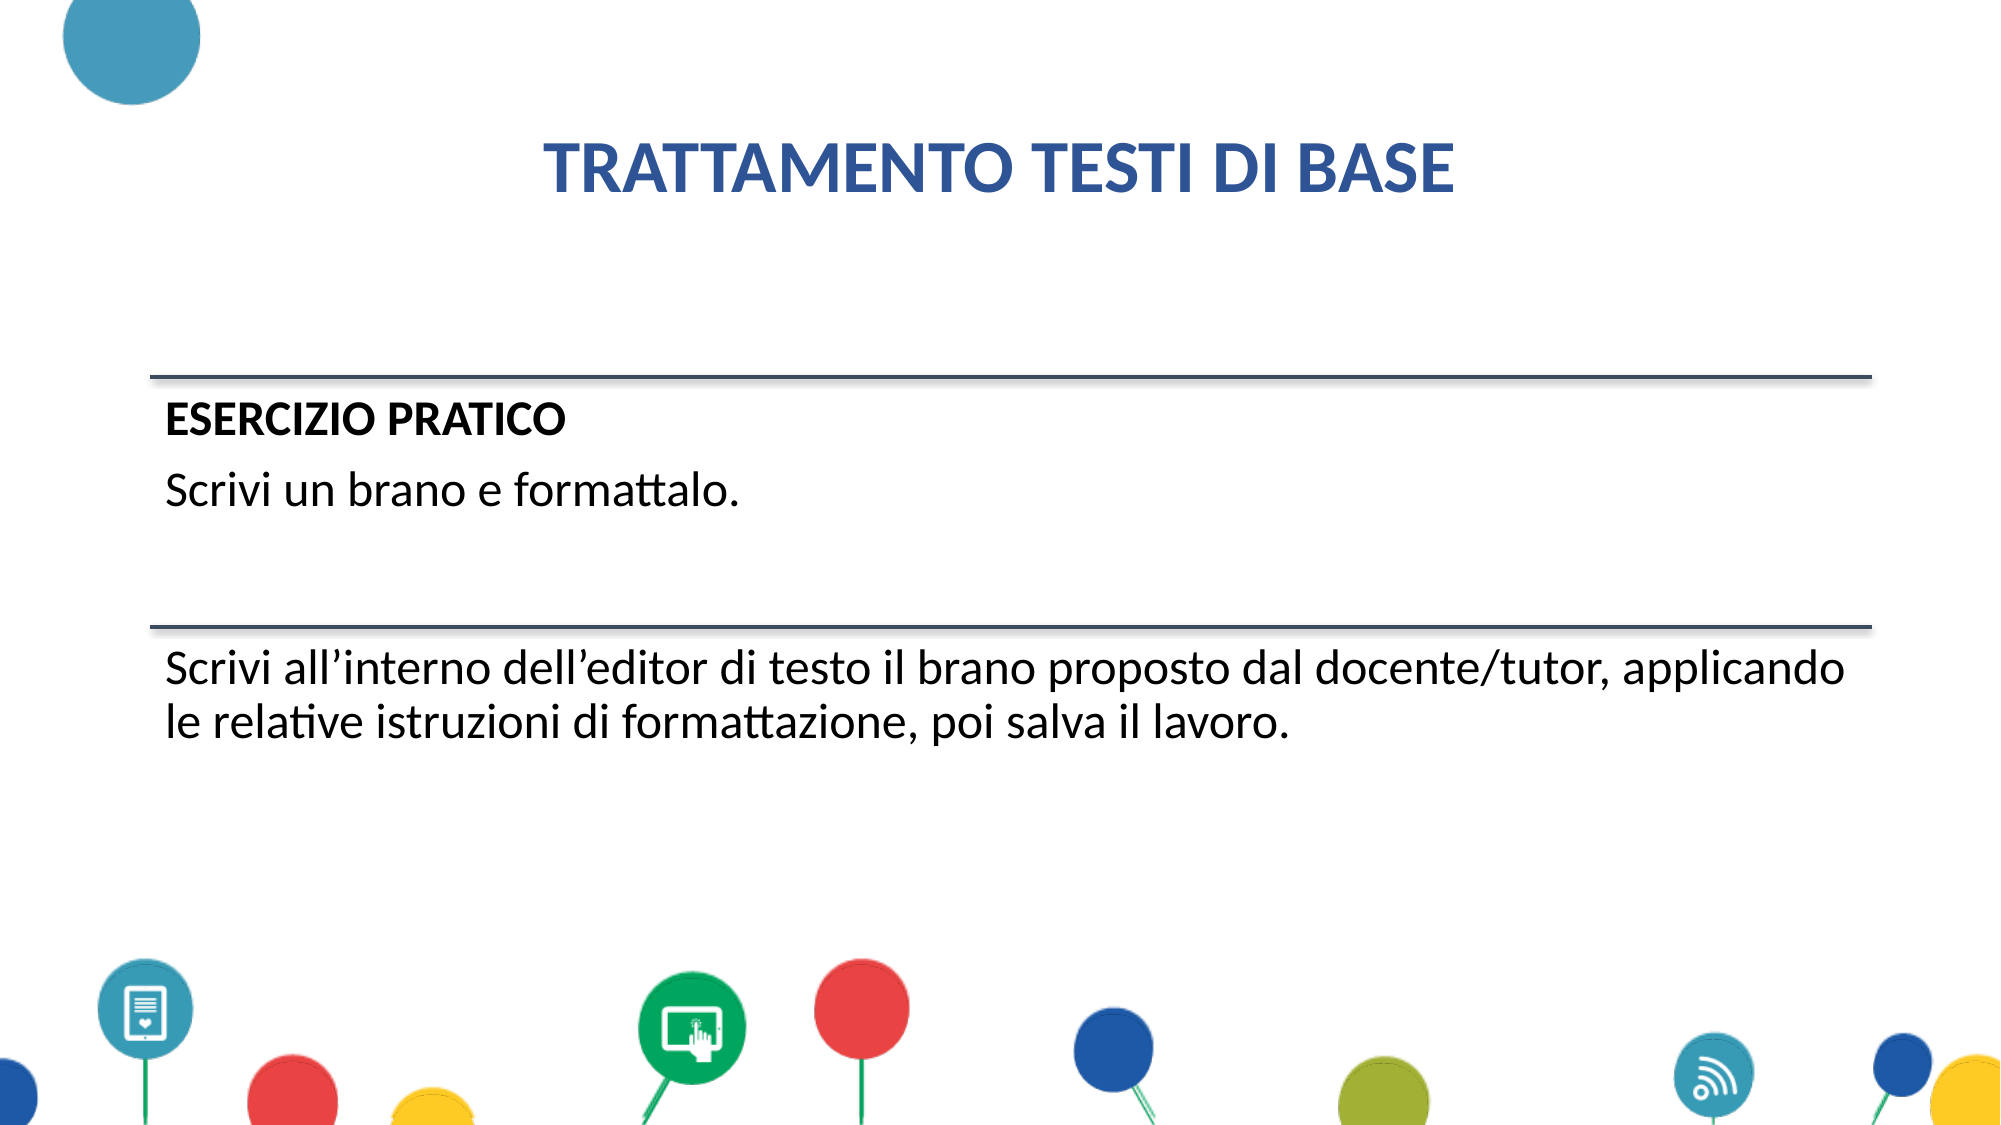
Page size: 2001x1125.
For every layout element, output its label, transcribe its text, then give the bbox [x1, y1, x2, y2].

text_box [149, 376, 1873, 877]
picture [0, 0, 2001, 1125]
title Trattamento testi di base [137, 59, 1863, 278]
